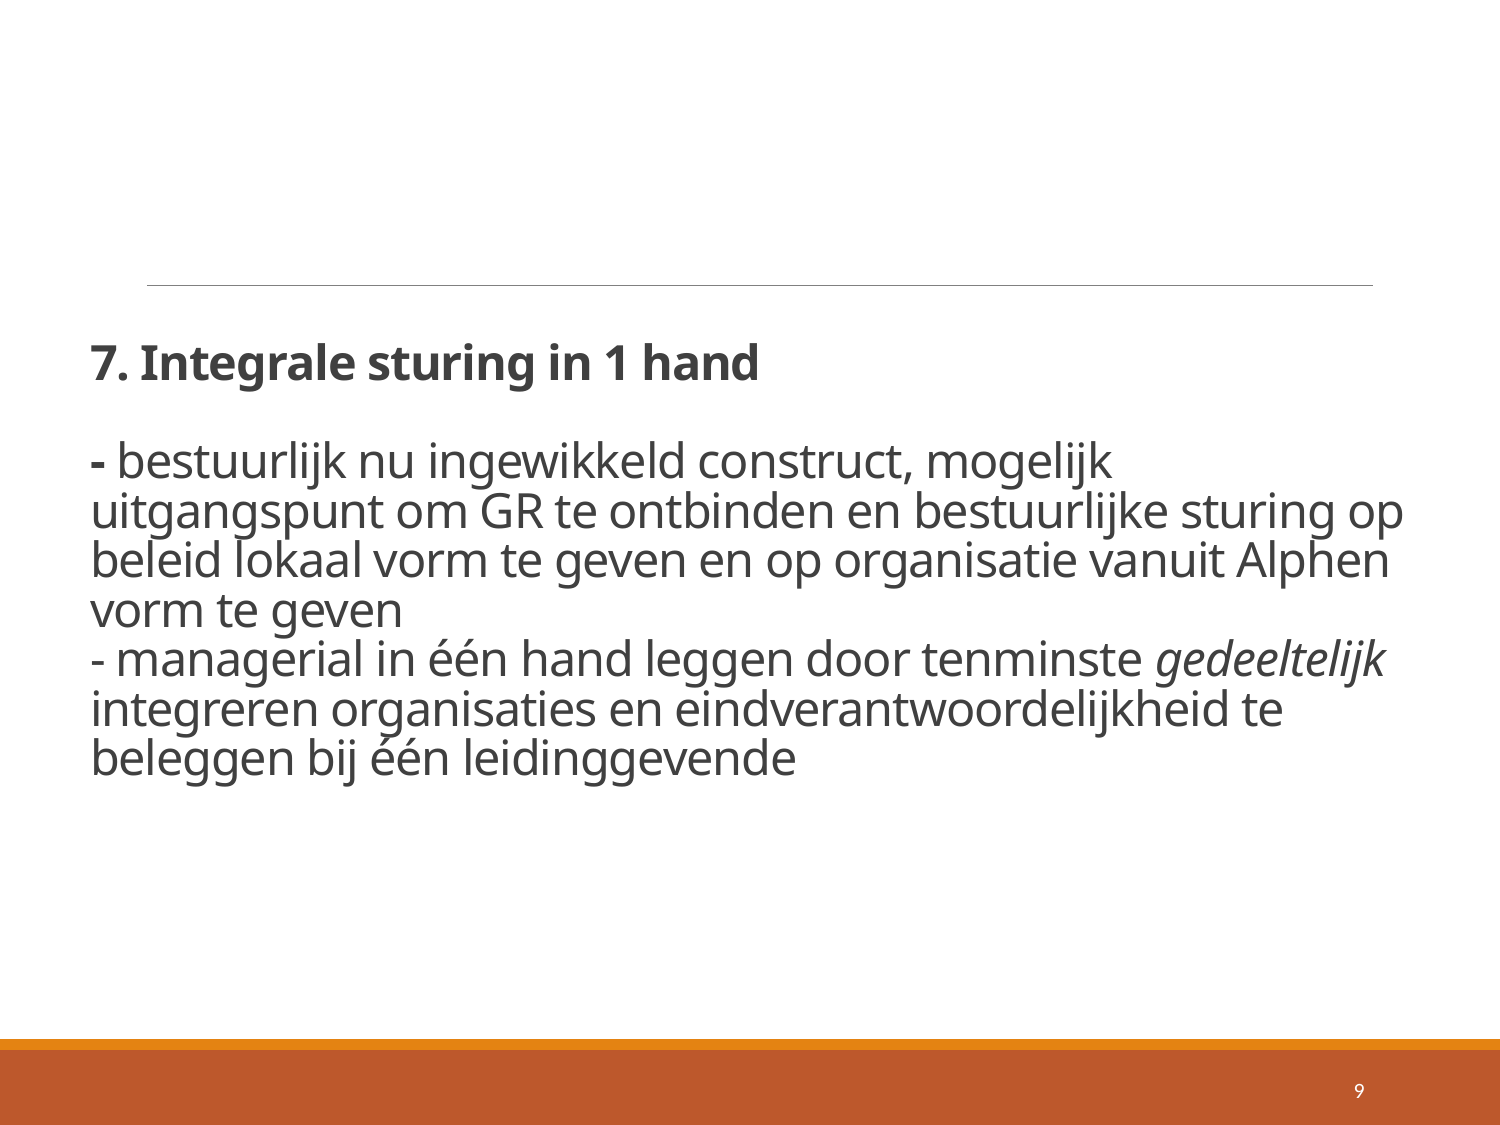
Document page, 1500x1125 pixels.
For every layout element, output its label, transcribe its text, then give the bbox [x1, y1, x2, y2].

title 7. Integrale sturing in 1 hand - bestuurlijk nu ingewikkeld construct, mogelijk uitgangspunt om GR te ontbinden en bestuurlijke sturing op beleid lokaal vorm te geven en op organisatie vanuit Alphen vorm te geven - managerial in één hand leggen door tenminste gedeeltelijk integreren organisaties en eindverantwoordelijkheid te beleggen bij één leidinggevende [75, 122, 1425, 1000]
slide_number 9 [1218, 1059, 1380, 1120]
